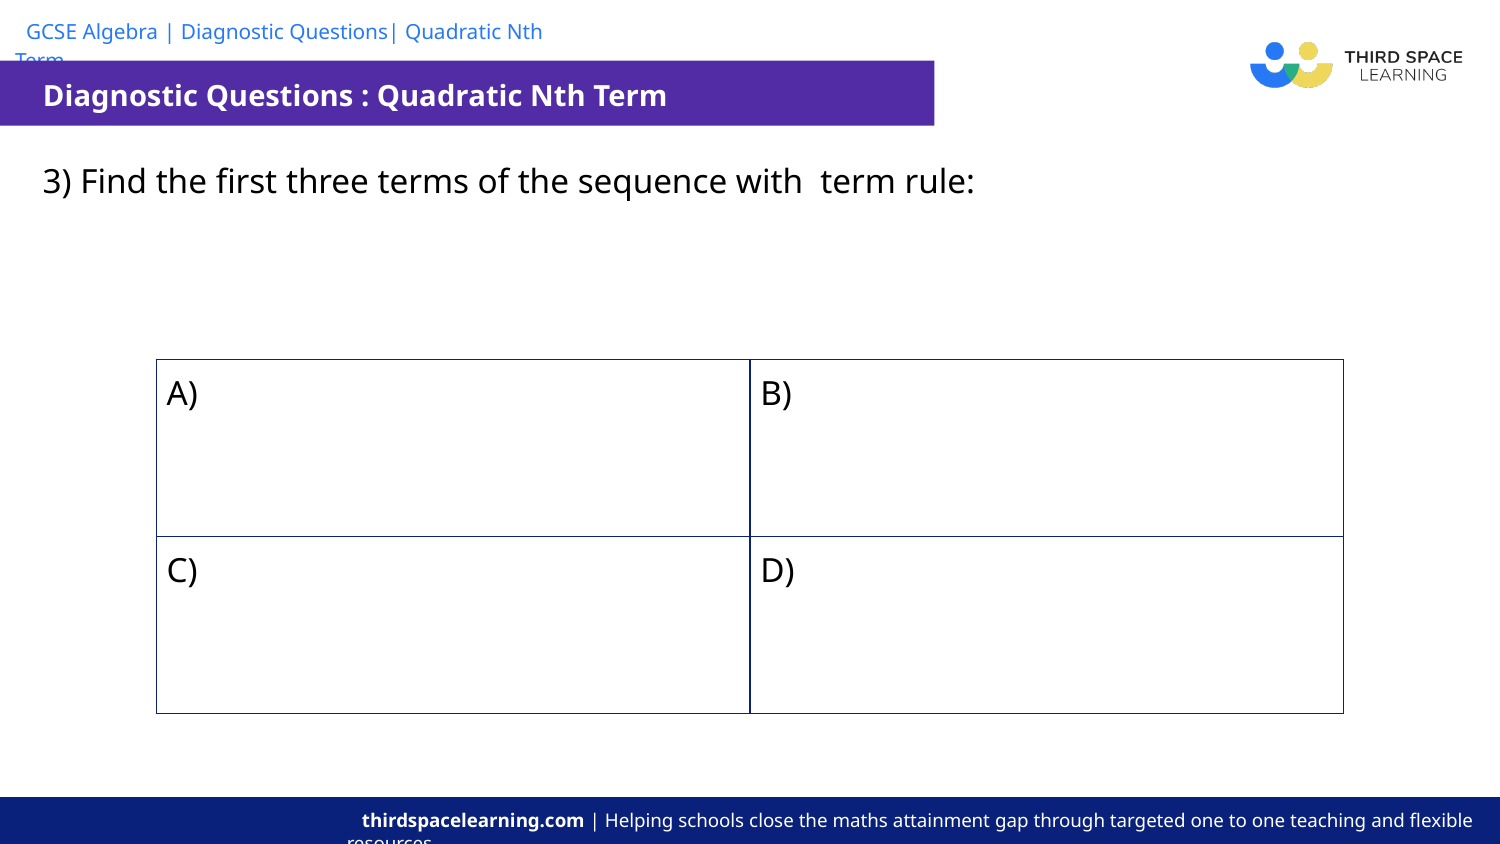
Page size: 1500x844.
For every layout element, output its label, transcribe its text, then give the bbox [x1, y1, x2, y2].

picture [1250, 33, 1465, 99]
text_box Diagnostic Questions : Quadratic Nth Term [27, 61, 778, 127]
